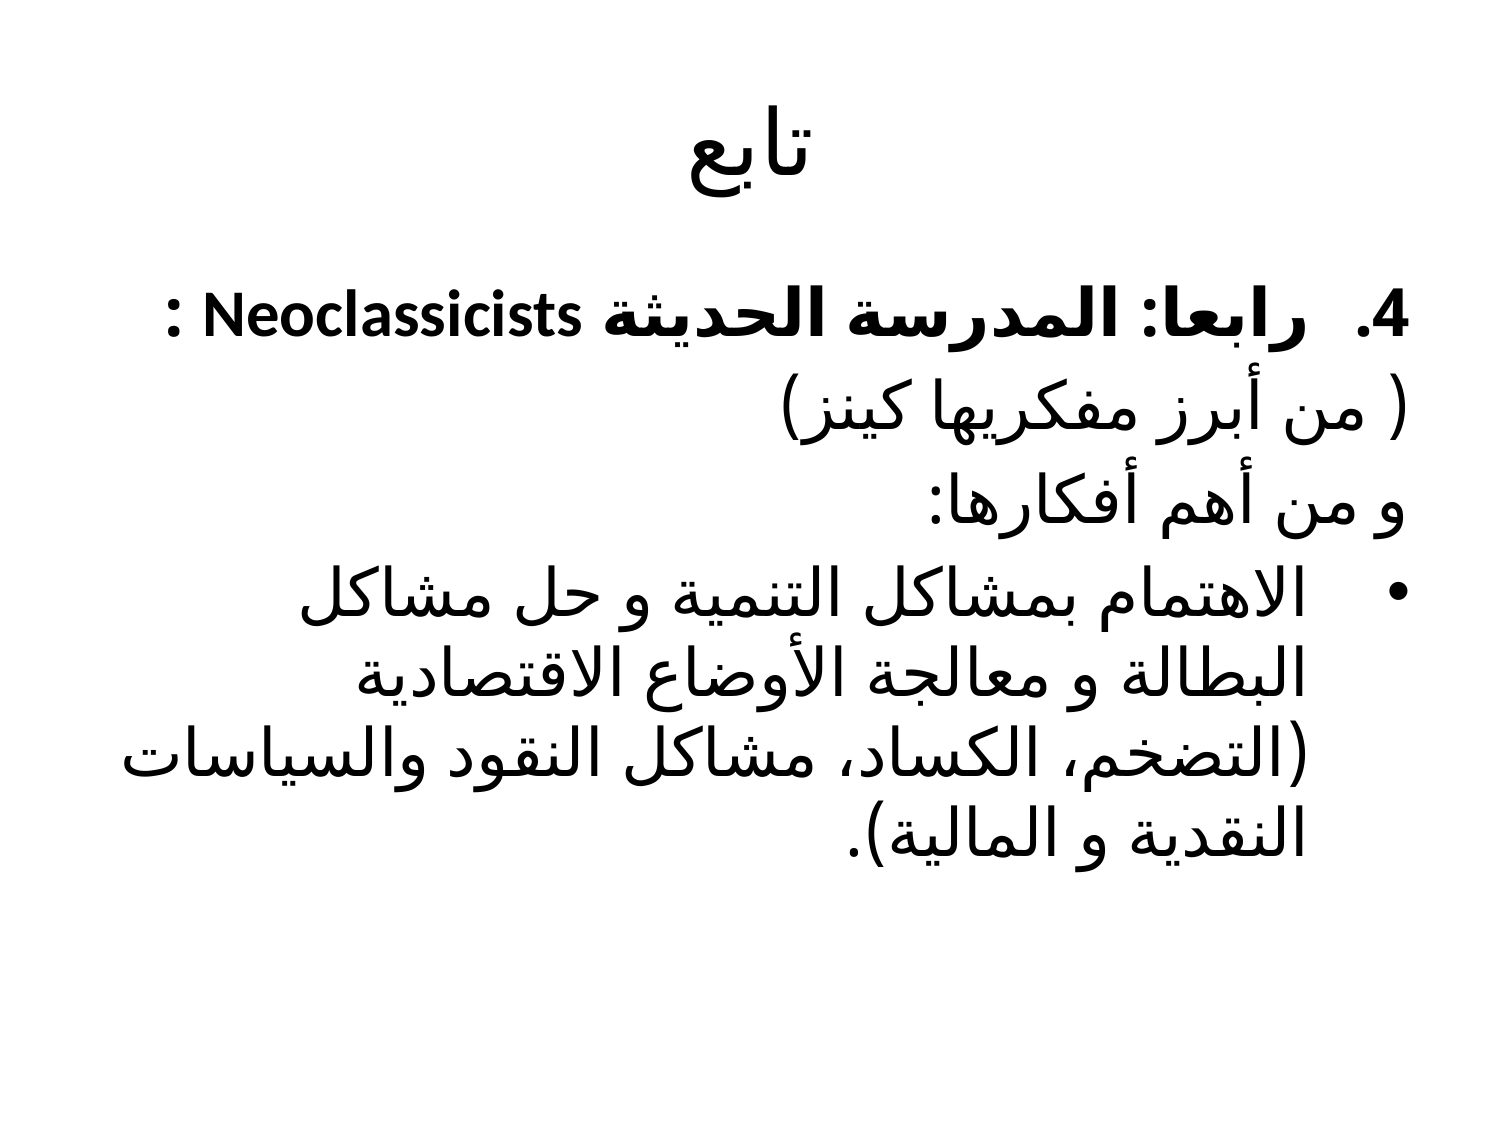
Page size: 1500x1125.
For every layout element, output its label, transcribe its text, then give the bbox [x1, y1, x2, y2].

title تابع [75, 45, 1425, 233]
list رابعا: المدرسة الحديثة Neoclassicists : ( من أبرز مفكريها كينز) و من أهم أفكارها: الاهتمام بمشاكل التنمية و حل مشاكل البطالة و معالجة الأوضاع الاقتصادية (التضخم، الكساد، مشاكل النقود والسياسات النقدية و المالية). [75, 262, 1425, 1005]
